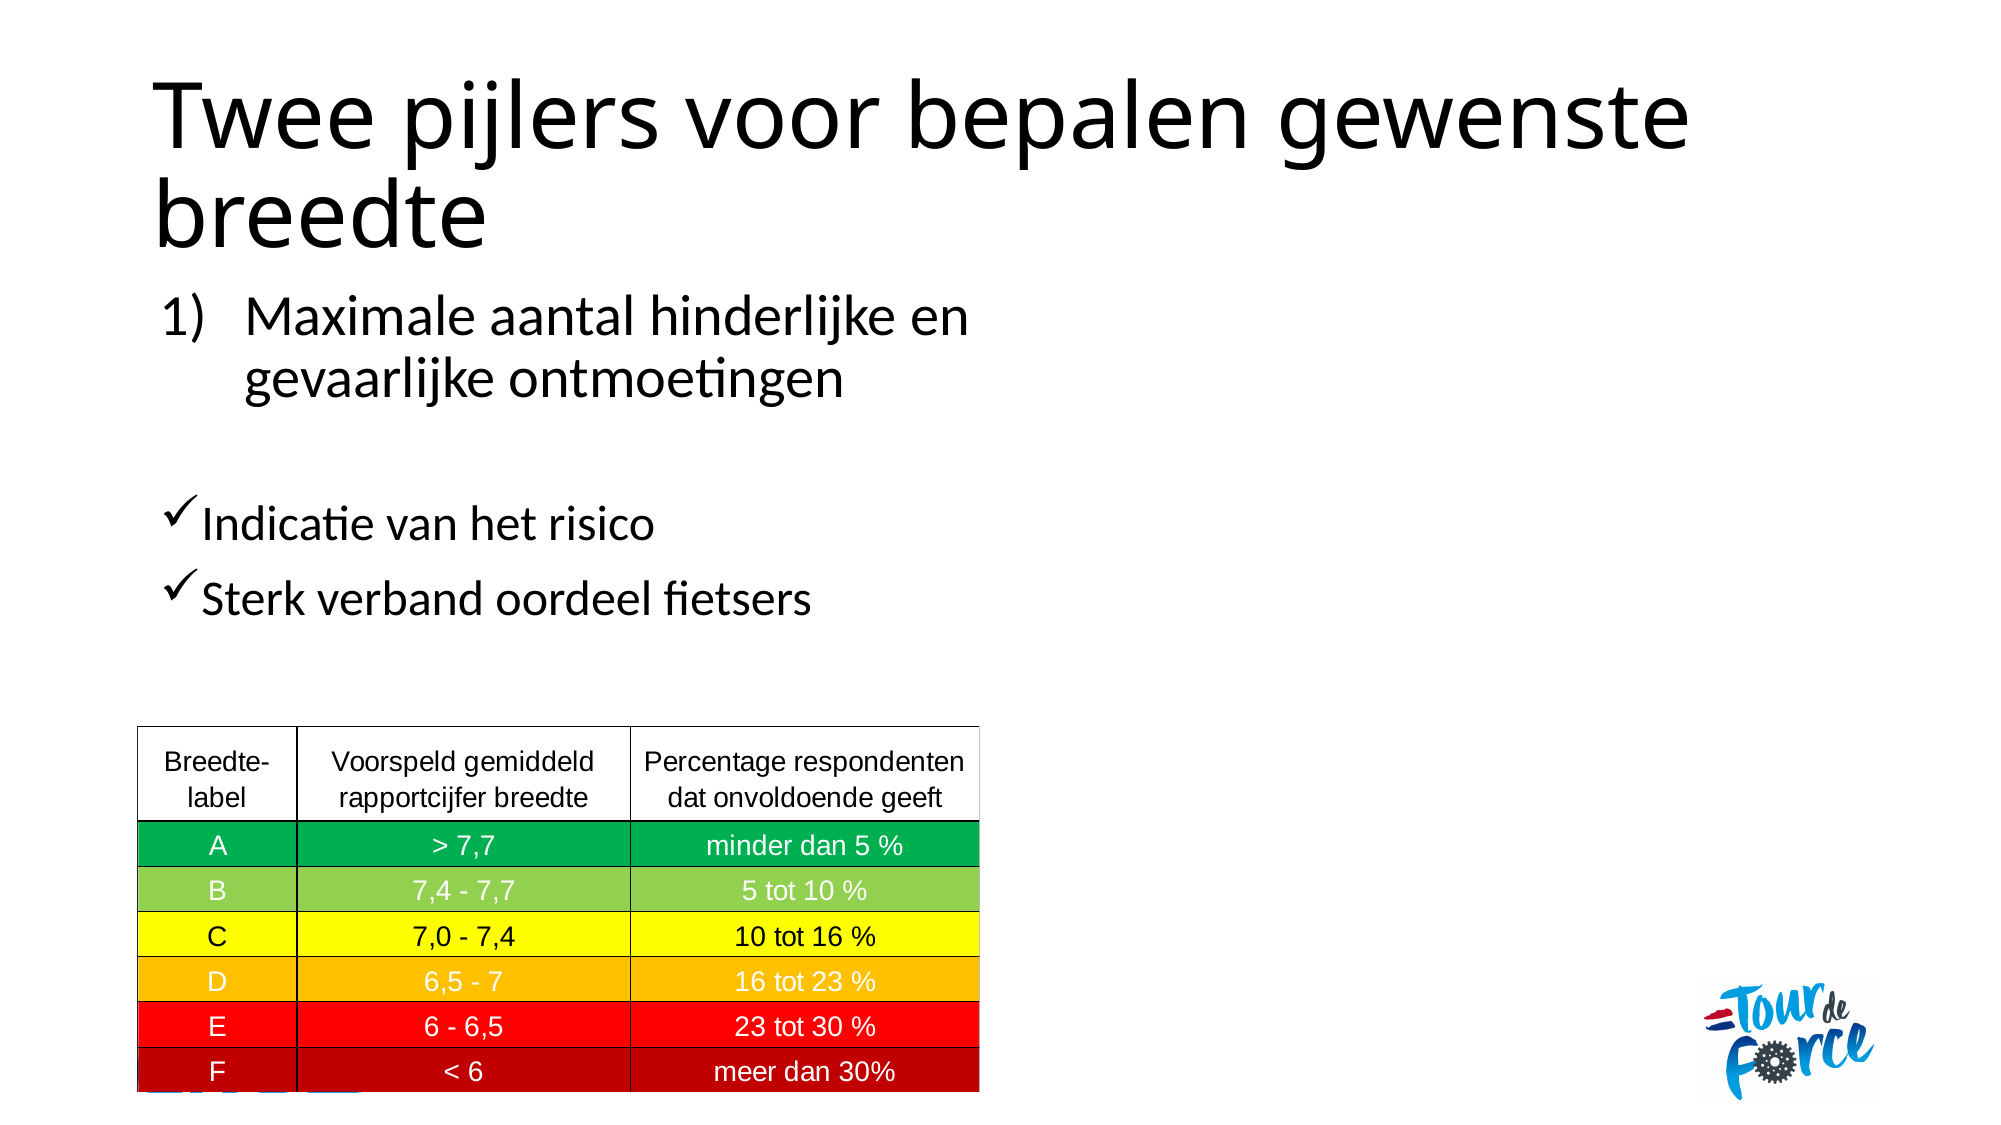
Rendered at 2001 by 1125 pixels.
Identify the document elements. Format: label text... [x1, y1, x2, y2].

picture [1698, 978, 1880, 1103]
list Maximale aantal hinderlijke en gevaarlijke ontmoetingen Indicatie van het risico Sterk verband oordeel fietsers [144, 278, 995, 992]
title Twee pijlers voor bepalen gewenste breedte [137, 59, 1863, 278]
picture [137, 726, 980, 1093]
